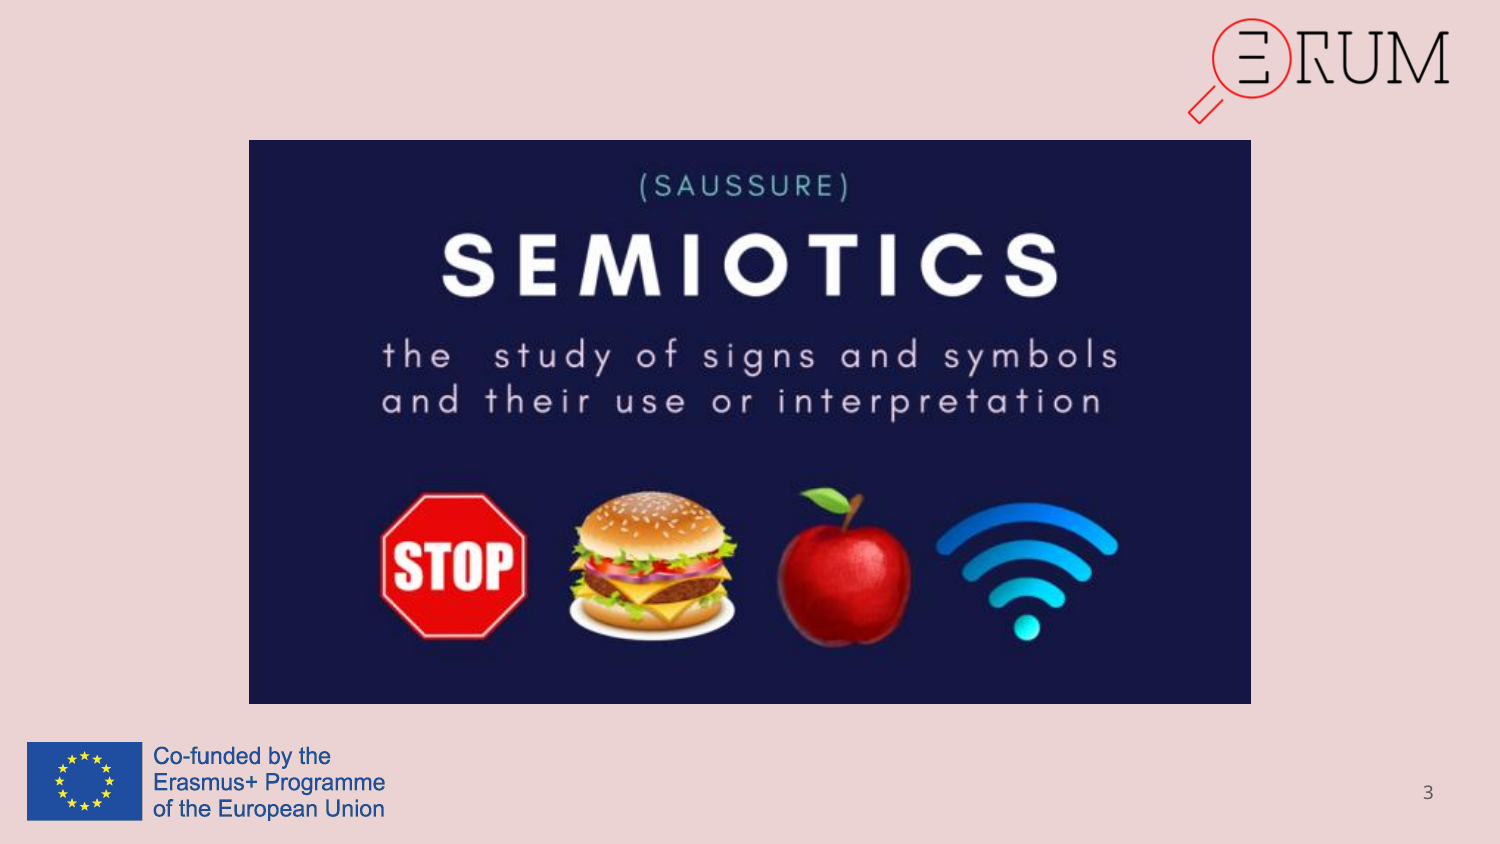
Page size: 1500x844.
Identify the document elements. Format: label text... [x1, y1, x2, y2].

slide_number 3 [1358, 761, 1449, 826]
picture [27, 742, 385, 821]
picture [249, 140, 1251, 704]
picture [1136, 0, 1500, 137]
